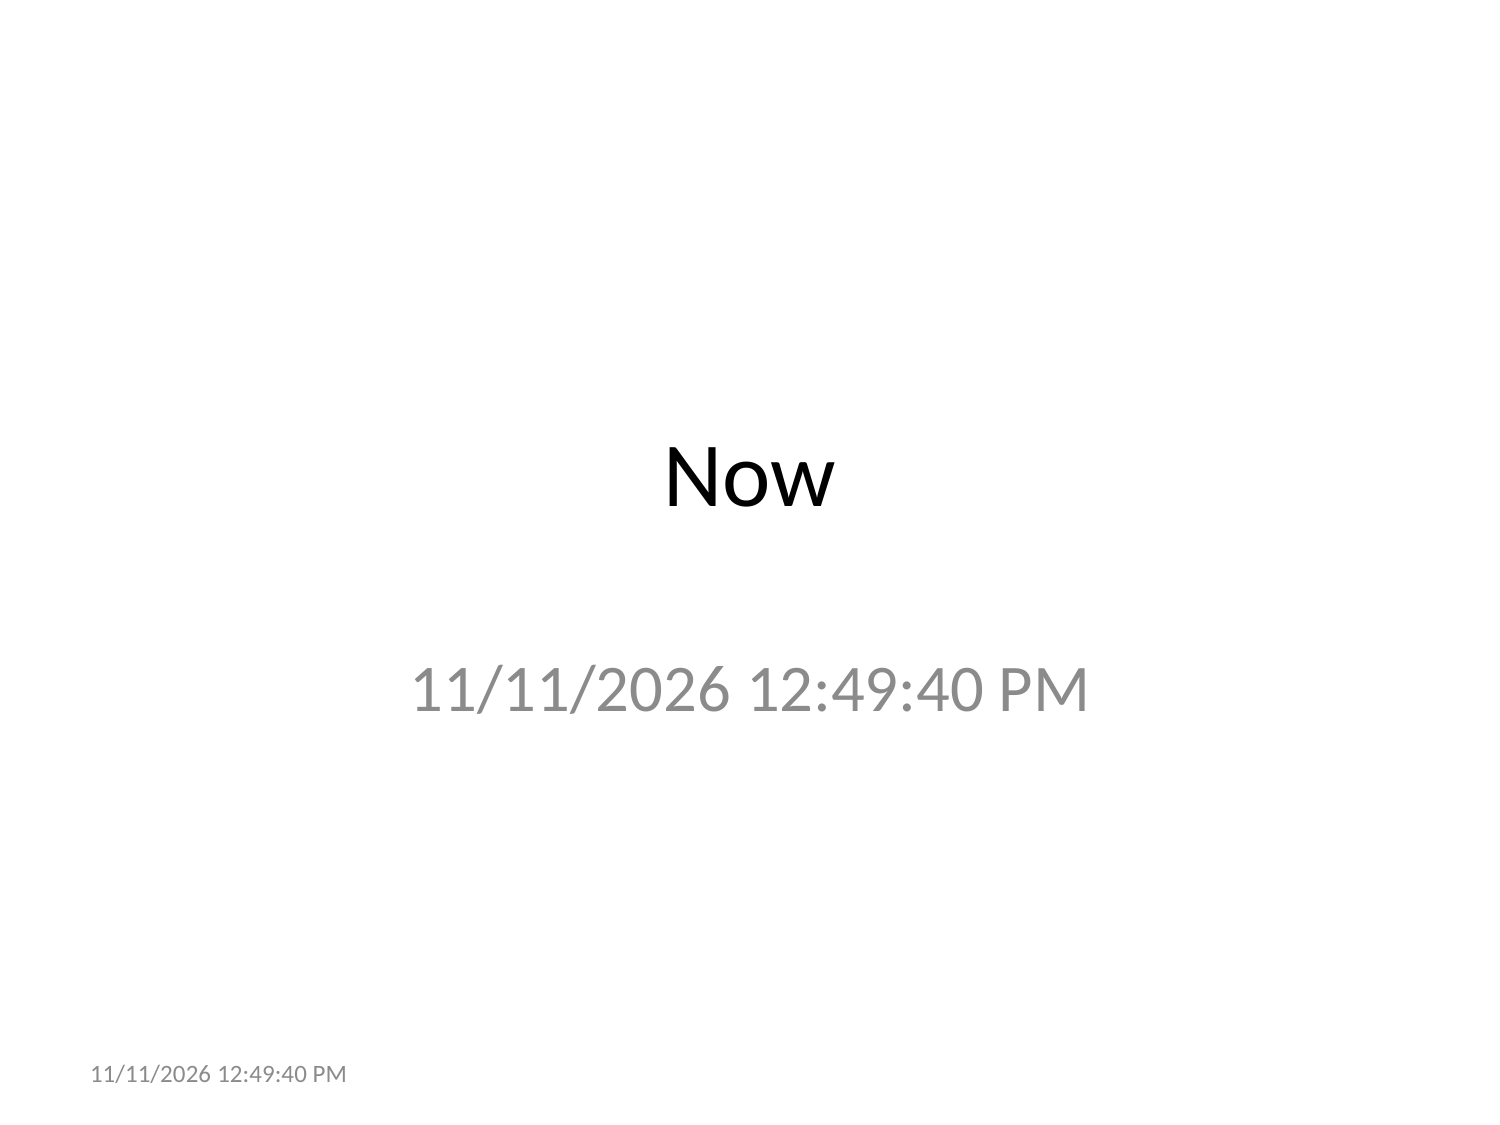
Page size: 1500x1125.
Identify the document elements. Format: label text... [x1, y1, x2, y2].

title Now [112, 349, 1388, 591]
subtitle 2011-12-19 10:20:04 AM [225, 637, 1275, 925]
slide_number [75, 1042, 425, 1103]
